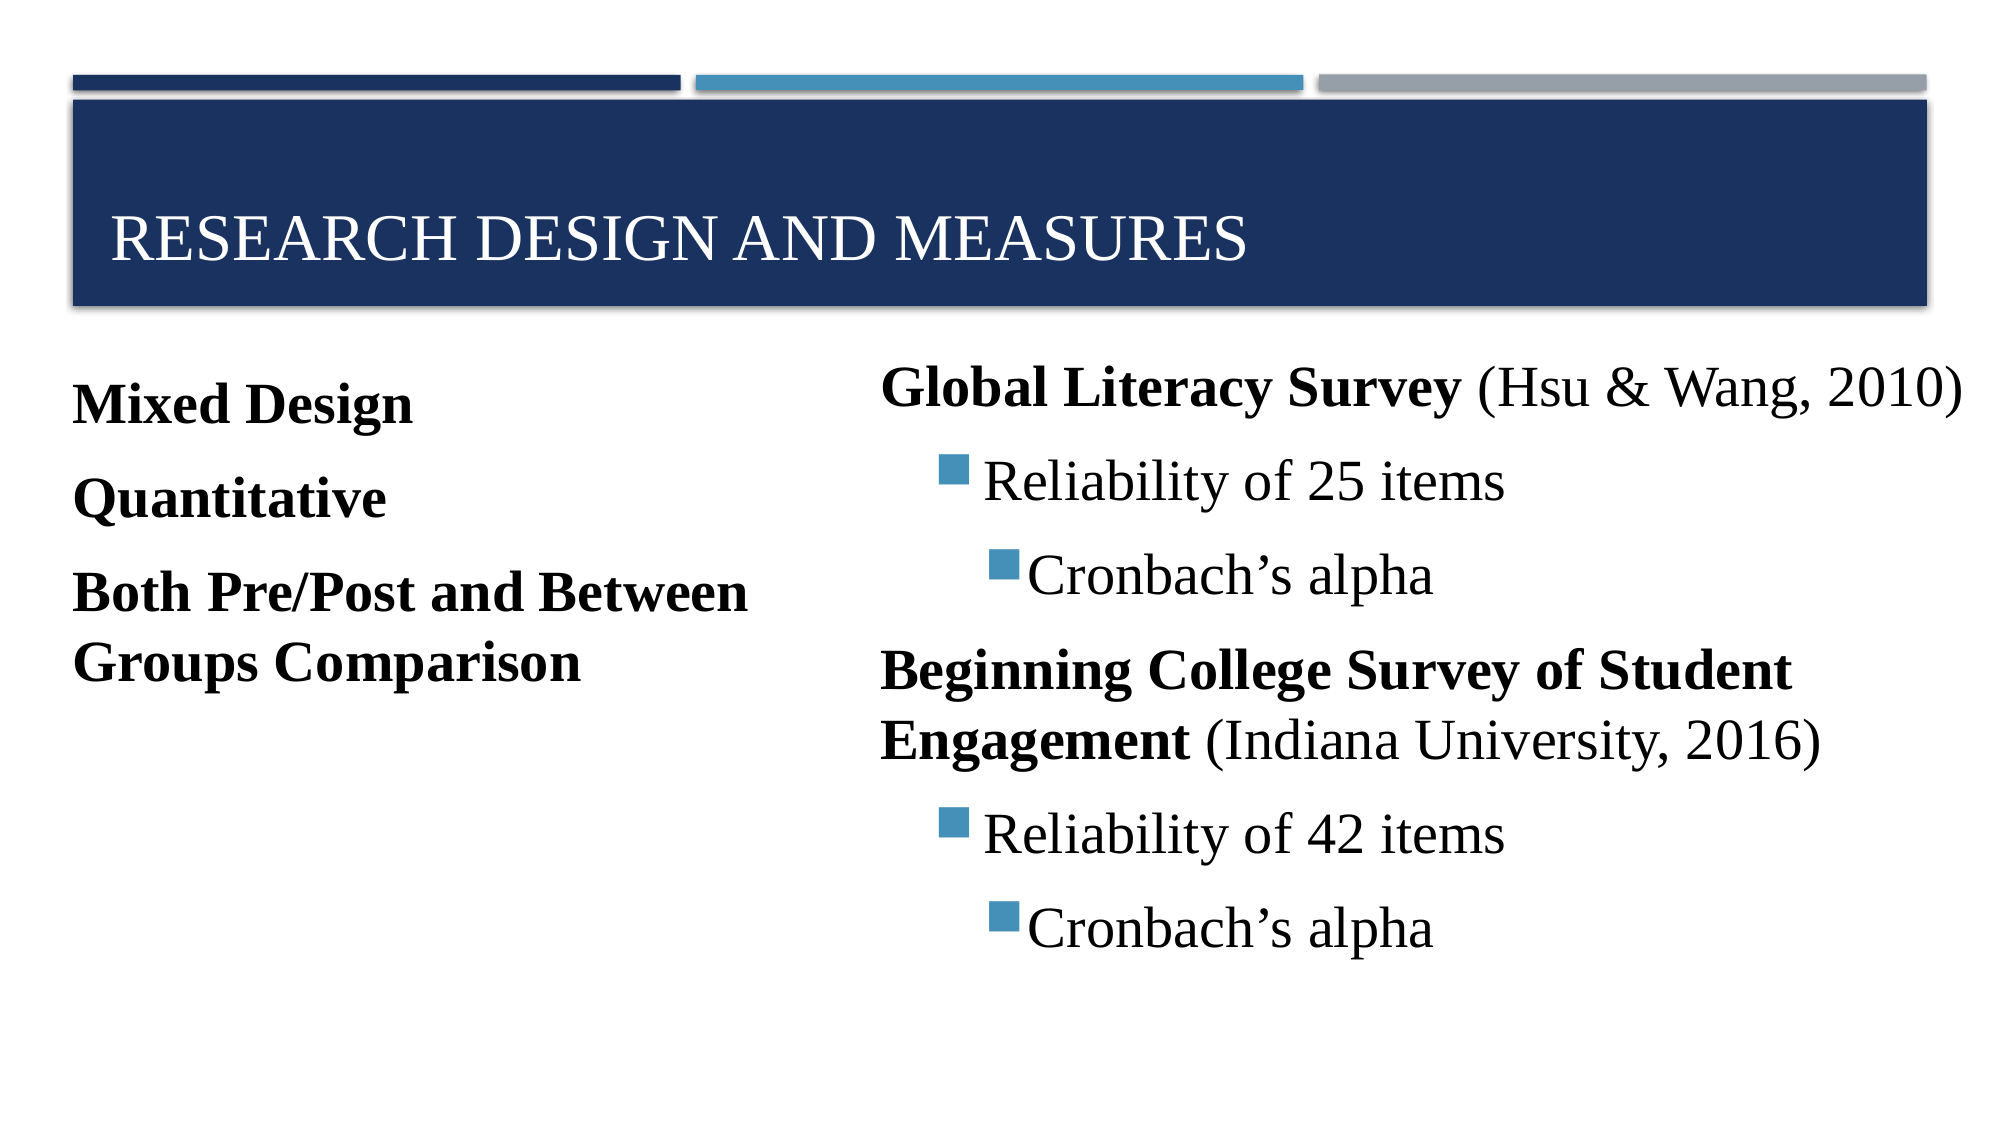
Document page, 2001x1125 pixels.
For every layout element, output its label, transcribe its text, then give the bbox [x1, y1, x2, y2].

title Research design and Measures [95, 119, 1905, 282]
list Global Literacy Survey (Hsu & Wang, 2010) Reliability of 25 items Cronbach’s alpha Beginning College Survey of Student Engagement (Indiana University, 2016) Reliability of 42 items Cronbach’s alpha [865, 450, 2000, 1046]
list Mixed Design Quantitative Both Pre/Post and Between Groups Comparison [57, 202, 947, 856]
